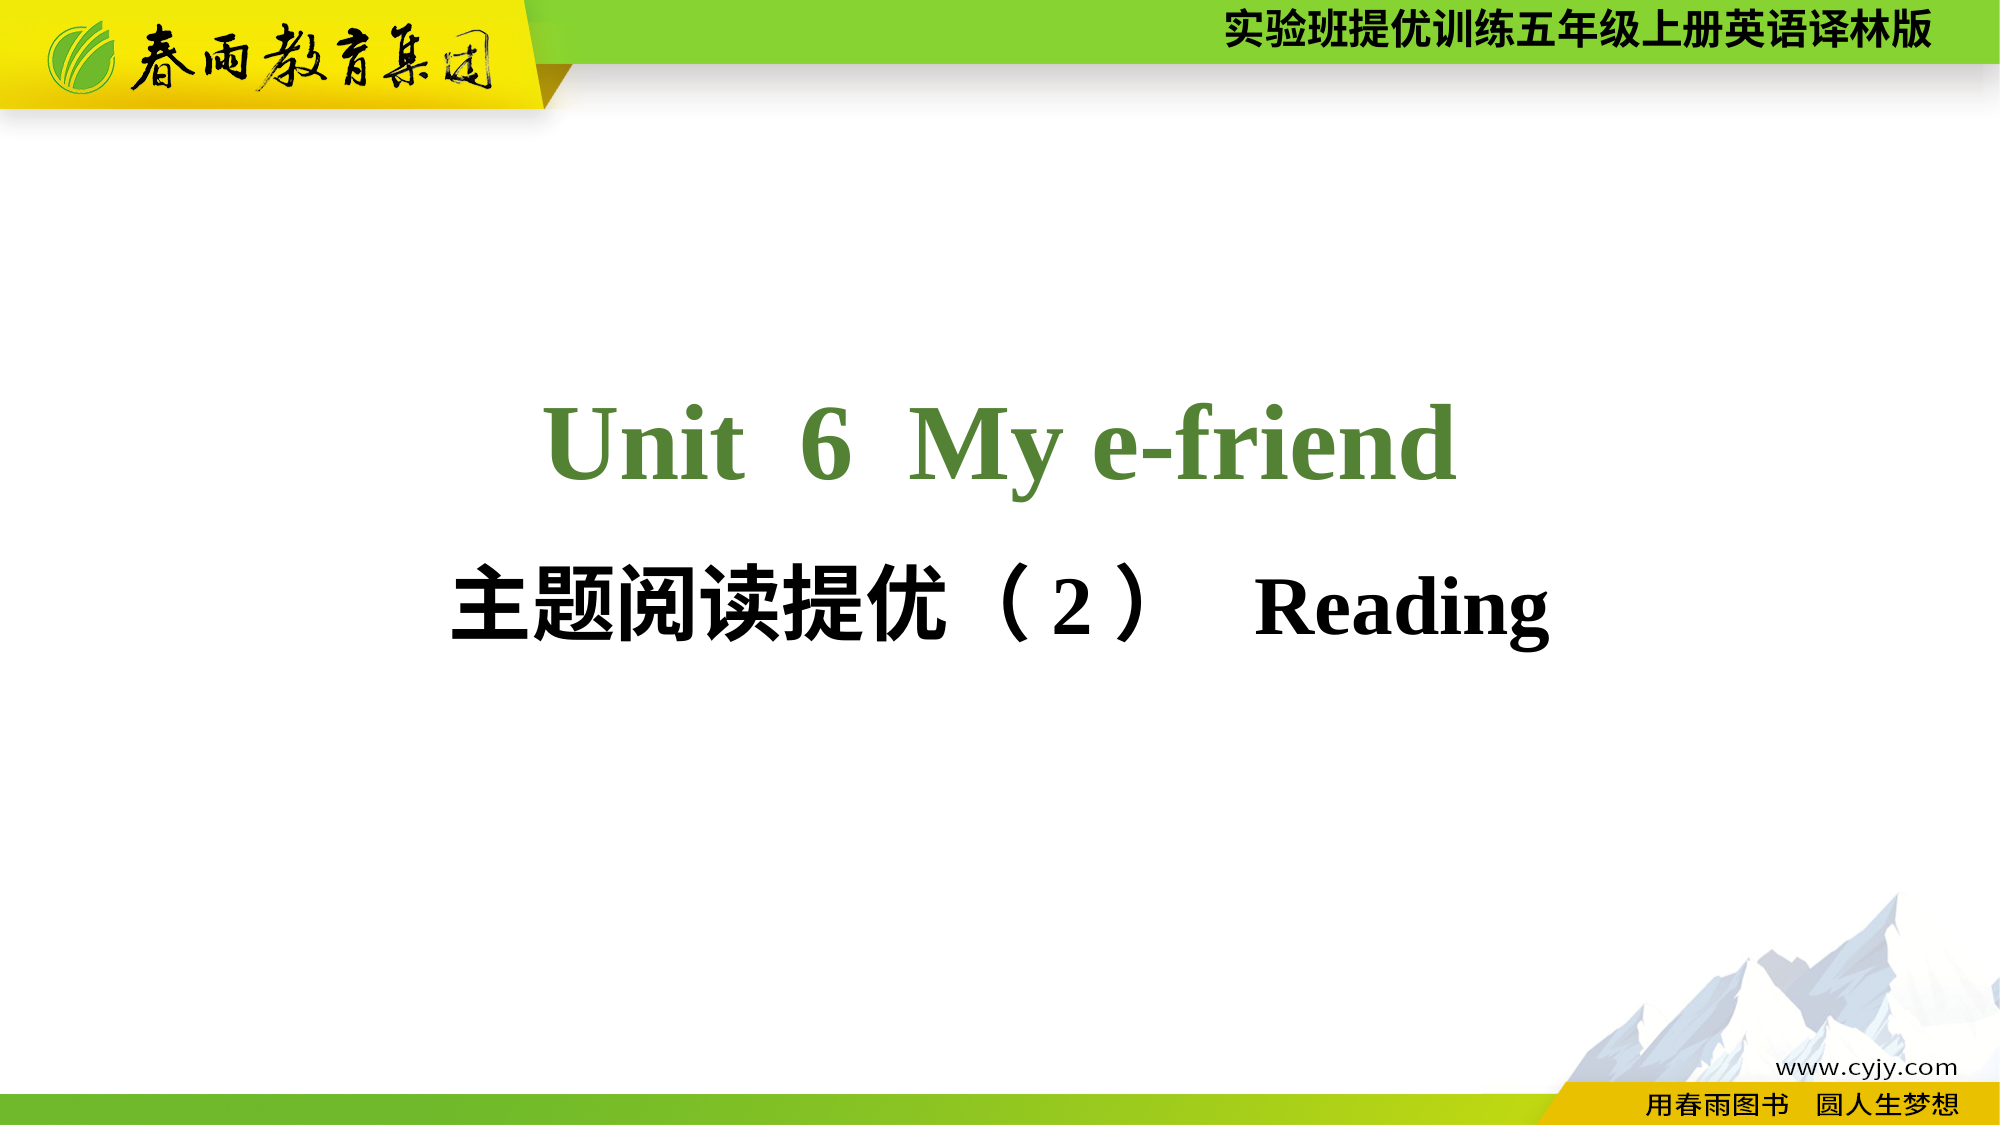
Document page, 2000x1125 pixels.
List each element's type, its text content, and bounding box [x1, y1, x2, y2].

picture [0, 659, 2000, 1125]
picture [0, 0, 2000, 298]
text_box Unit 6 My e-friend 主题阅读提优（2） Reading [0, 298, 2000, 659]
